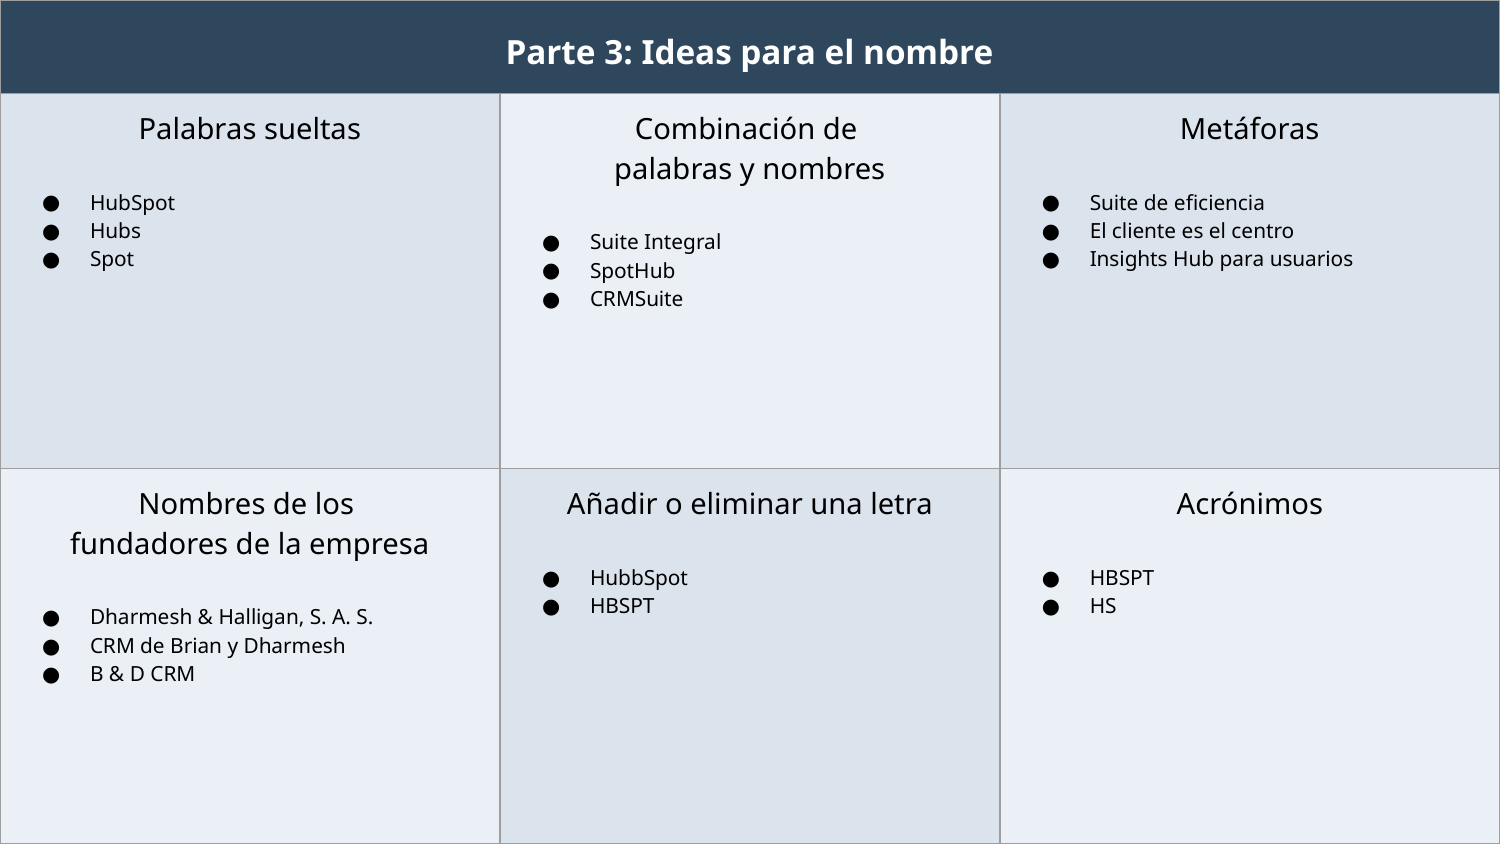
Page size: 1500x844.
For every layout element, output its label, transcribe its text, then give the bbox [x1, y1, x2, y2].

table_cell Combinación de palabras y nombres Suite Integral SpotHub CRMSuite [501, 94, 999, 468]
table_header Parte 3: Ideas para el nombre [1, 1, 1499, 93]
table_cell Metáforas Suite de eficiencia El cliente es el centro Insights Hub para usuarios [1001, 94, 1499, 468]
table_cell Acrónimos HBSPT HS [1001, 469, 1499, 843]
table_cell Palabras sueltas HubSpot Hubs Spot [1, 94, 499, 468]
table_cell Añadir o eliminar una letra HubbSpot HBSPT [501, 469, 999, 843]
table_cell Nombres de los fundadores de la empresa Dharmesh & Halligan, S. A. S. CRM de Brian y Dharmesh B & D CRM [1, 469, 499, 843]
